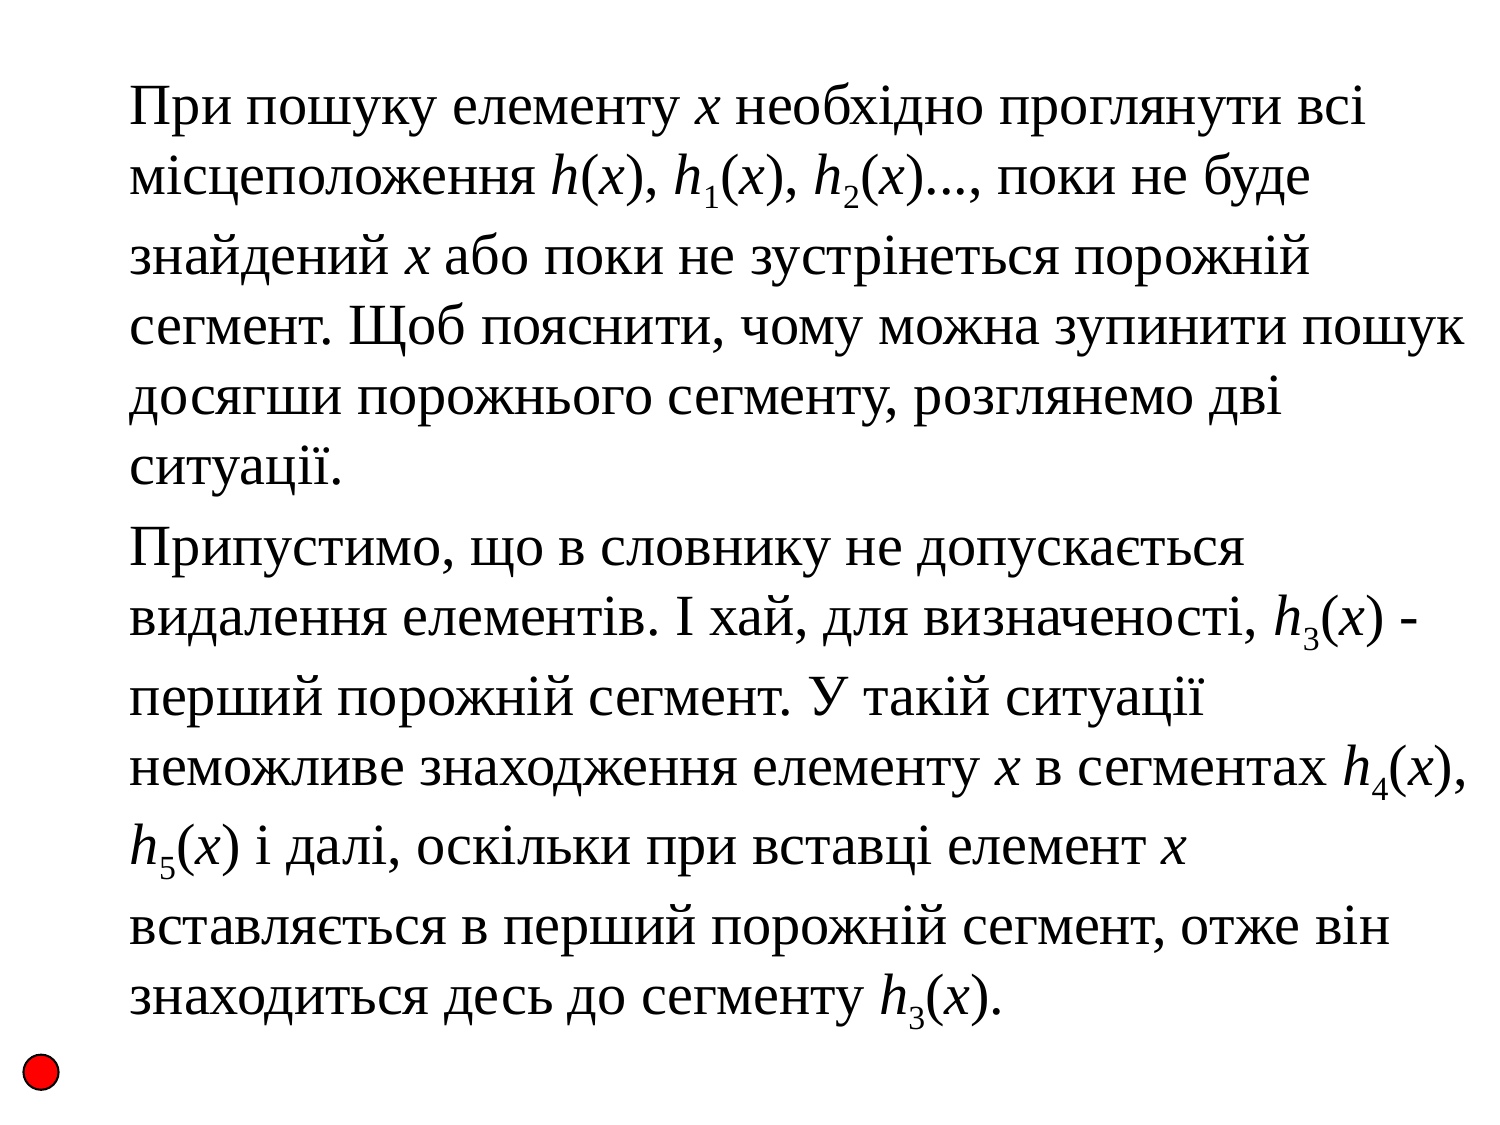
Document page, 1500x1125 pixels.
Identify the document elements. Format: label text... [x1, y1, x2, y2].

list При пошуку елементу х необхідно проглянути всі місцеположення h(x), h1(x), h2(x)..., поки не буде знайдений х або поки не зустрінеться порожній сегмент. Щоб пояснити, чому можна зупинити пошук досягши порожнього сегменту, розглянемо дві ситуації. Припустимо, що в словнику не допускається видалення елементів. І хай, для визначеності, h3(x) - перший порожній сегмент. У такій ситуації неможливе знаходження елементу х в сегментах h4(x), h5(x) і далі, оскільки при вставці елемент х вставляється в перший порожній сегмент, отже він знаходиться десь до сегменту h3(x). [0, 58, 1500, 1125]
text_box [23, 1054, 59, 1090]
